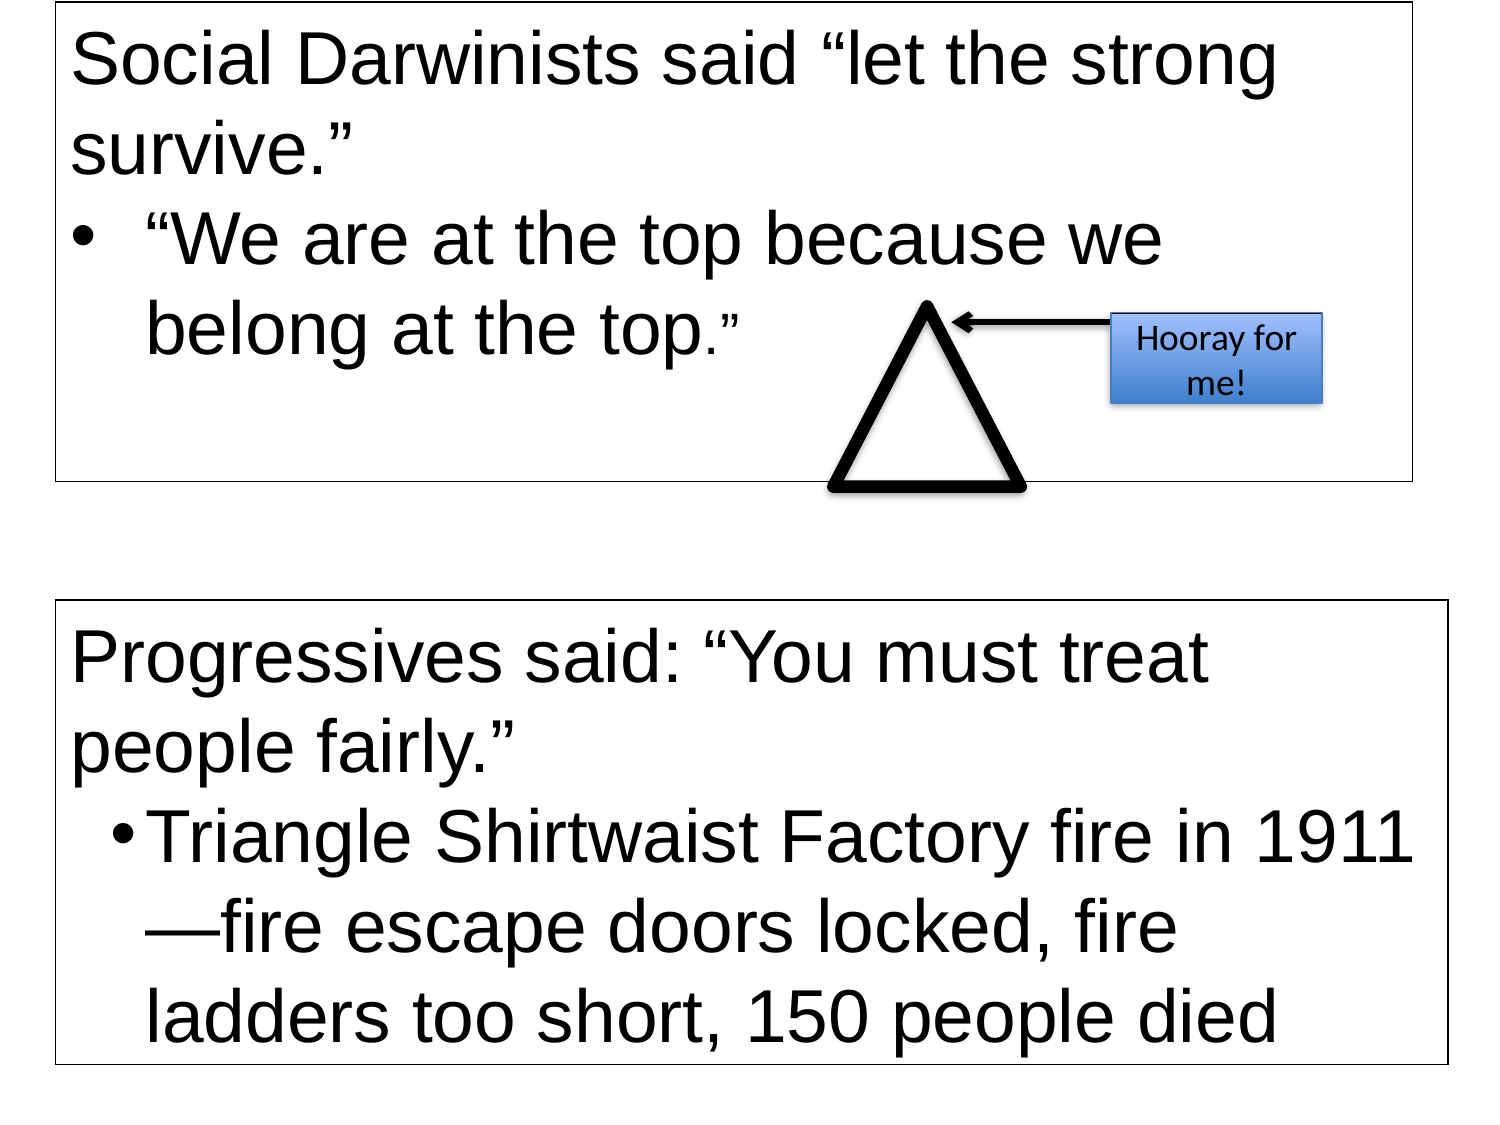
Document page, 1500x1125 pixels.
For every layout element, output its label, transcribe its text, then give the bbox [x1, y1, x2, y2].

text_box [832, 305, 1022, 488]
text_box Hooray for me! [1110, 312, 1323, 404]
text_box Social Darwinists said “let the strong survive.” “We are at the top because we belong at the top.” [55, 2, 1413, 482]
text_box Progressives said: “You must treat people fairly.” Triangle Shirtwaist Factory fire in 1911—fire escape doors locked, fire ladders too short, 150 people died [55, 599, 1448, 1065]
